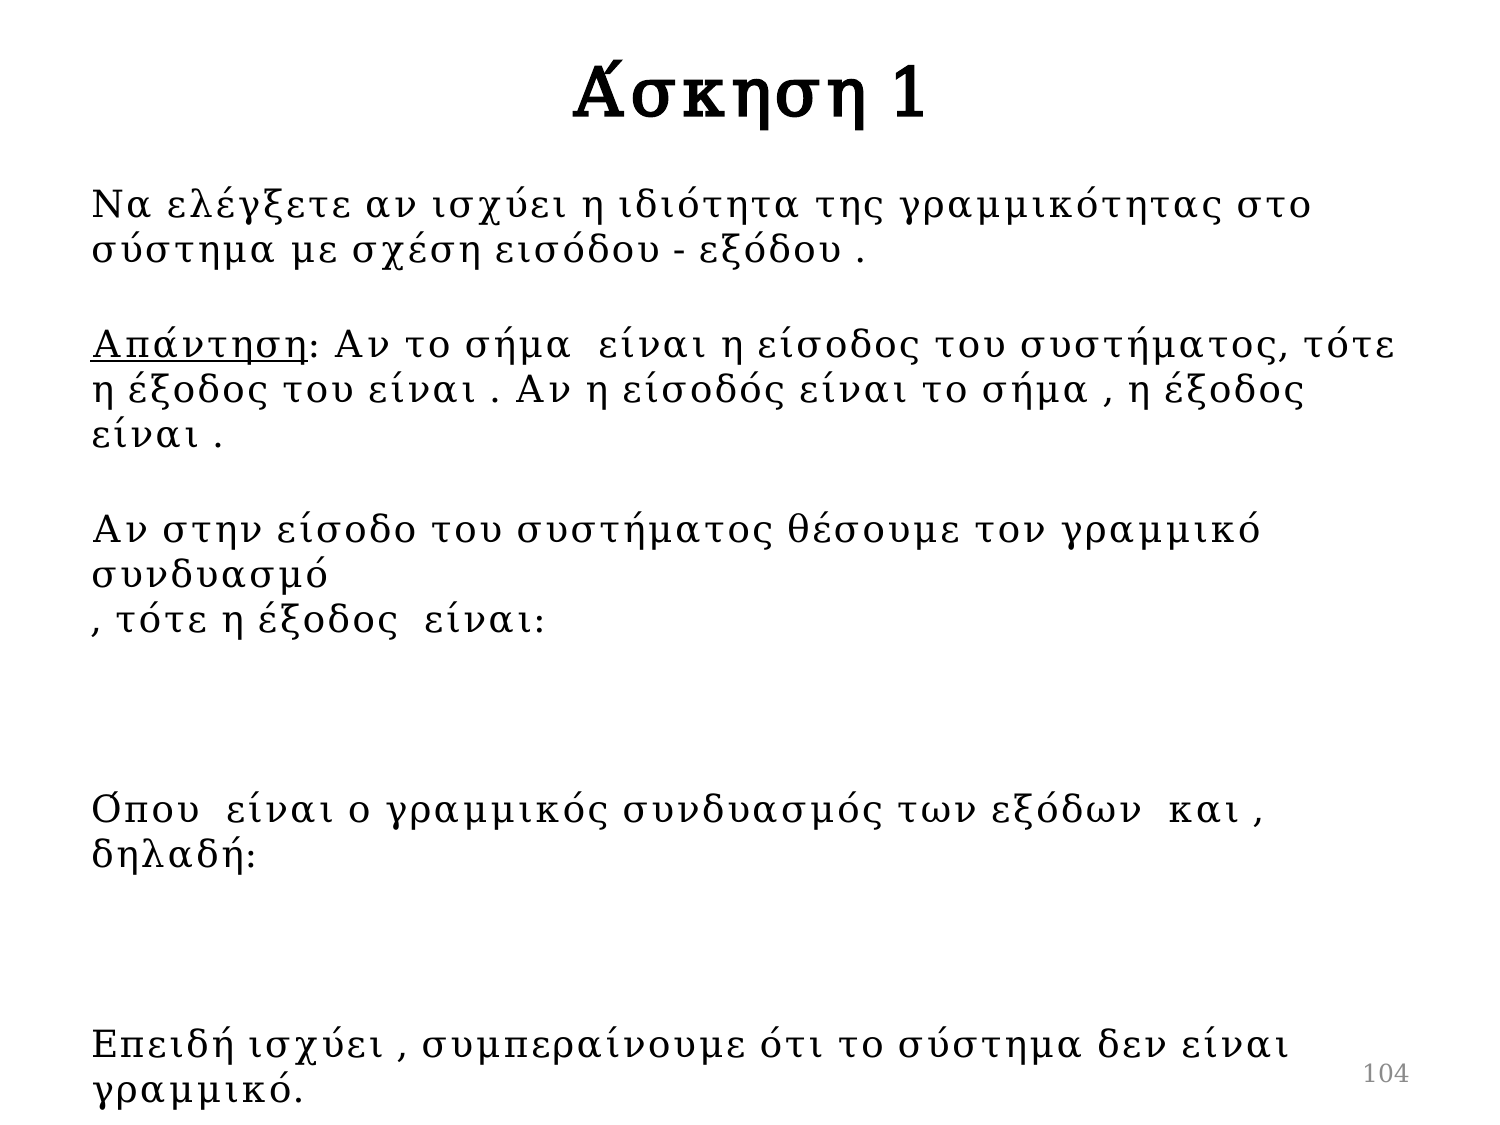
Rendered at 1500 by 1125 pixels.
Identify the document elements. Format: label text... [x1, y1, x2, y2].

slide_number 104 [1222, 1042, 1425, 1103]
title Άσκηση 1 [75, 19, 1425, 159]
